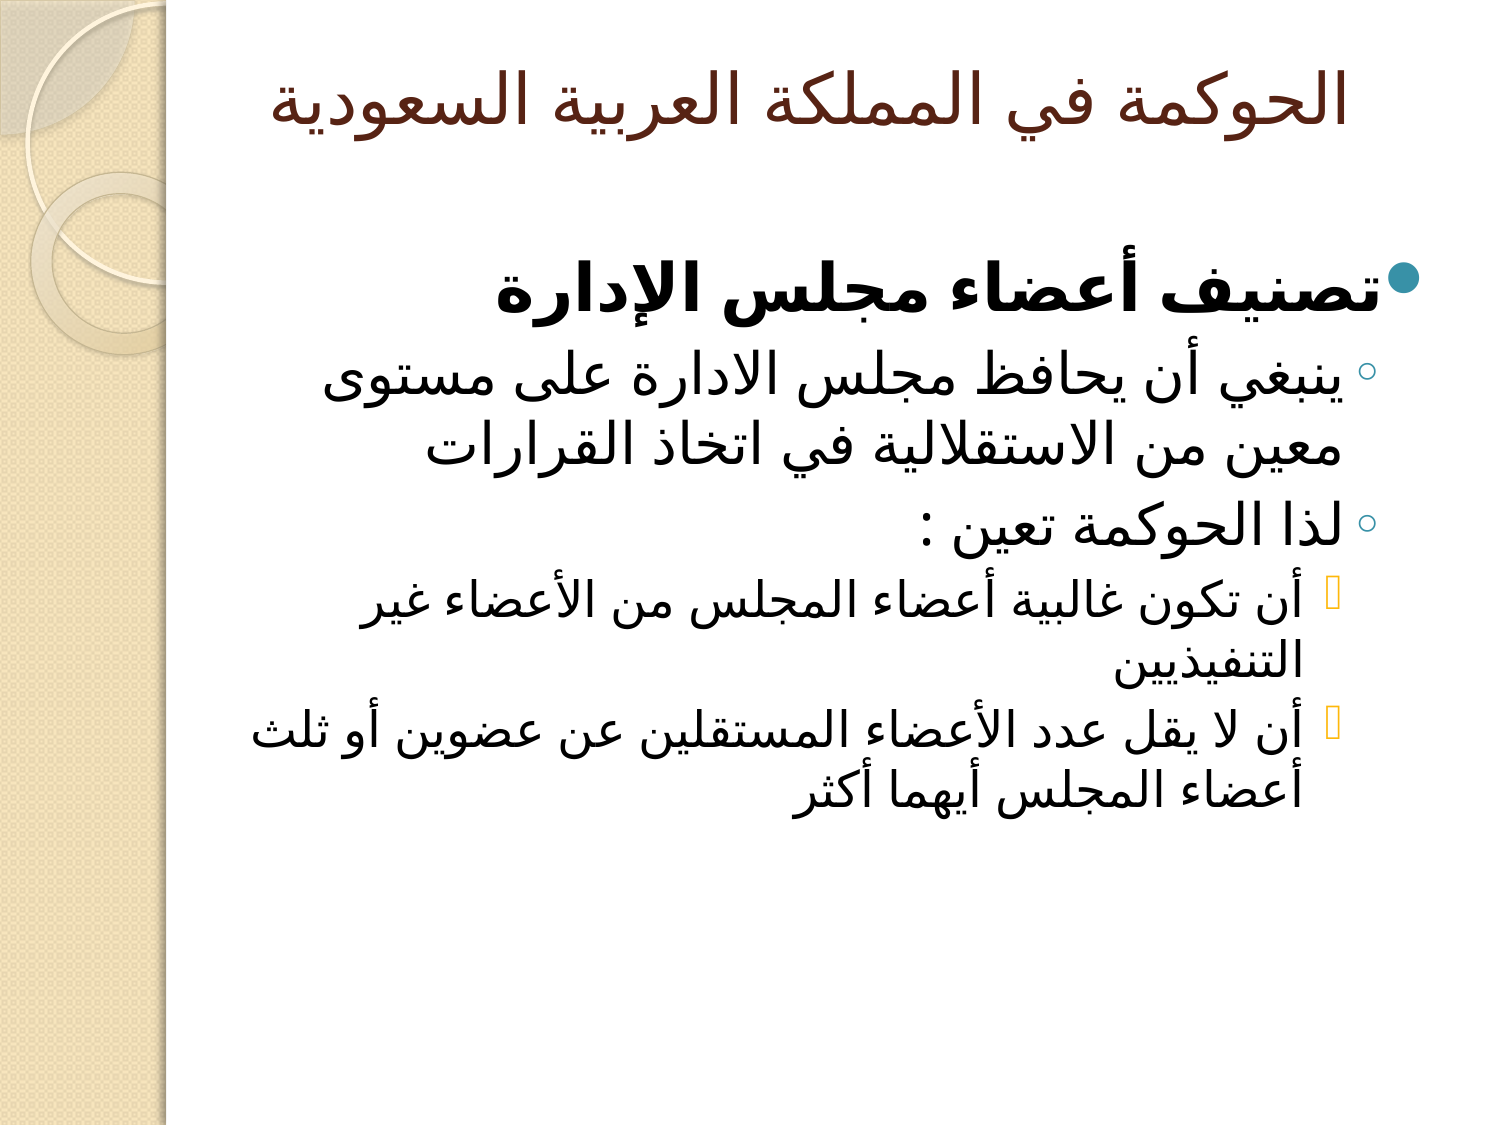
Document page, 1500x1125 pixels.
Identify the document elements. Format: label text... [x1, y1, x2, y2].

list تصنيف أعضاء مجلس الإدارة ينبغي أن يحافظ مجلس الادارة على مستوى معين من الاستقلالية في اتخاذ القرارات لذا الحوكمة تعين : أن تكون غالبية أعضاء المجلس من الأعضاء غير التنفيذيين أن لا يقل عدد الأعضاء المستقلين عن عضوين أو ثلث أعضاء المجلس أيهما أكثر [235, 237, 1466, 1025]
title الحوكمة في المملكة العربية السعودية [235, 45, 1466, 233]
